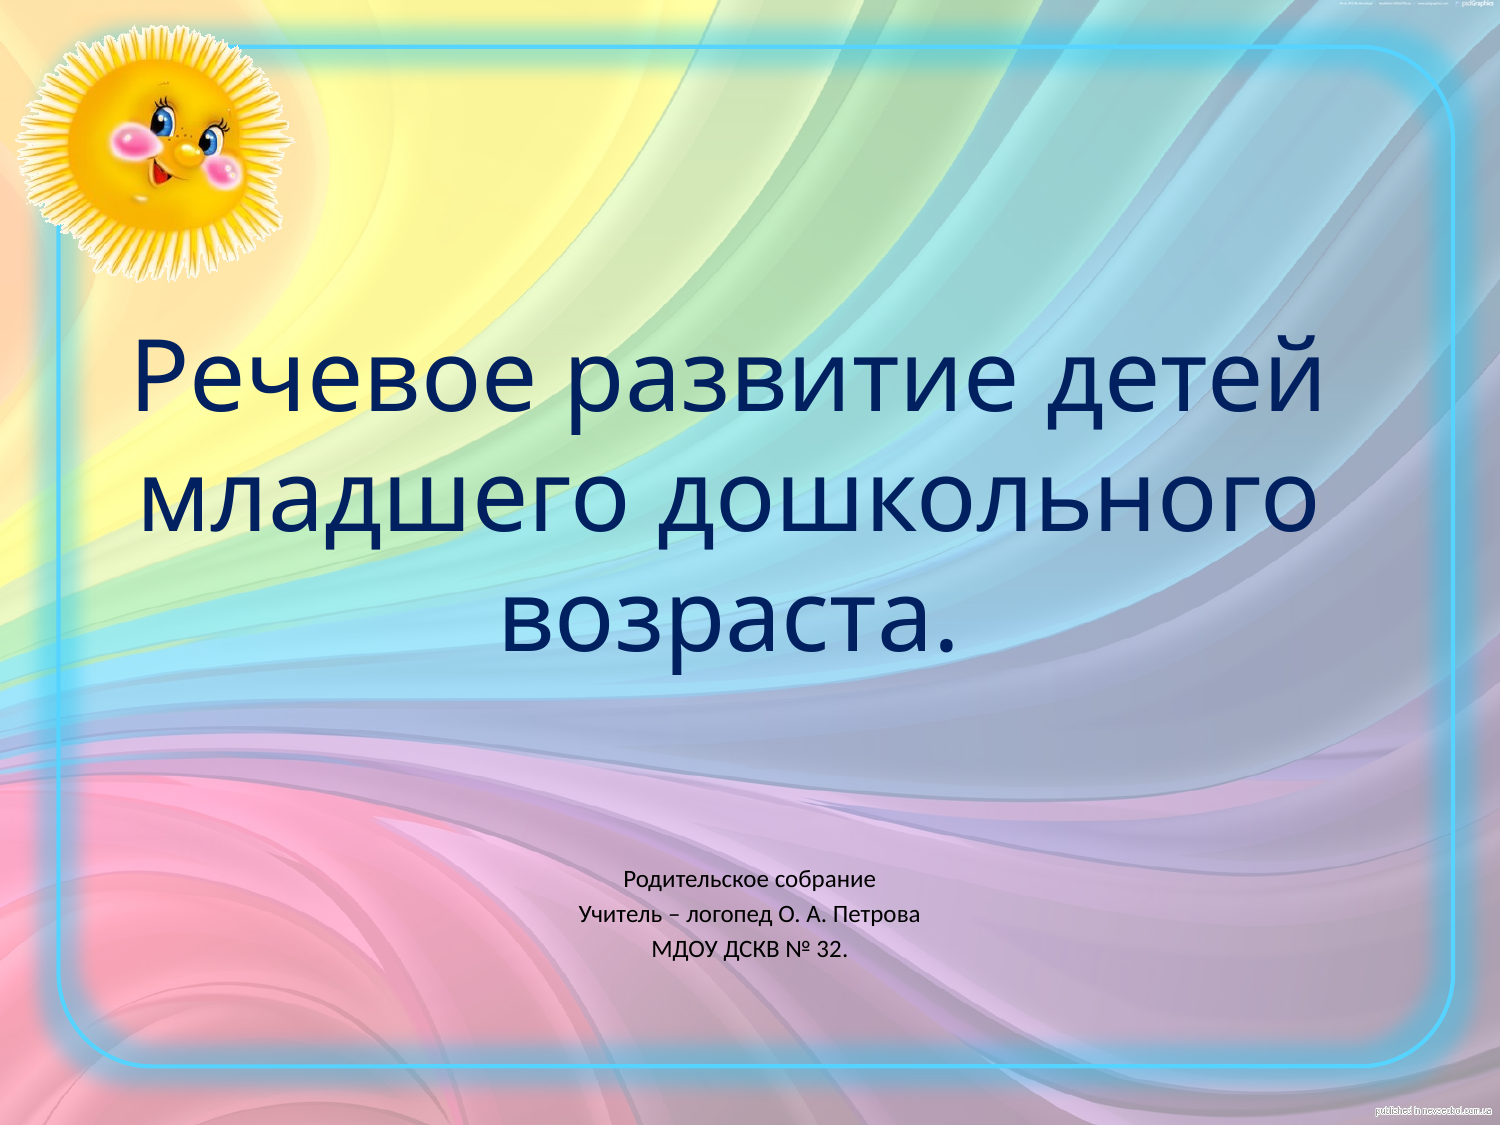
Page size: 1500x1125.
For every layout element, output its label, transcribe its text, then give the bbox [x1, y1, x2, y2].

picture [11, 11, 340, 340]
title Речевое развитие детей младшего дошкольного возраста. [70, 349, 1388, 633]
subtitle Родительское собрание Учитель – логопед О. А. Петрова МДОУ ДСКВ № 32. [225, 855, 1275, 1067]
